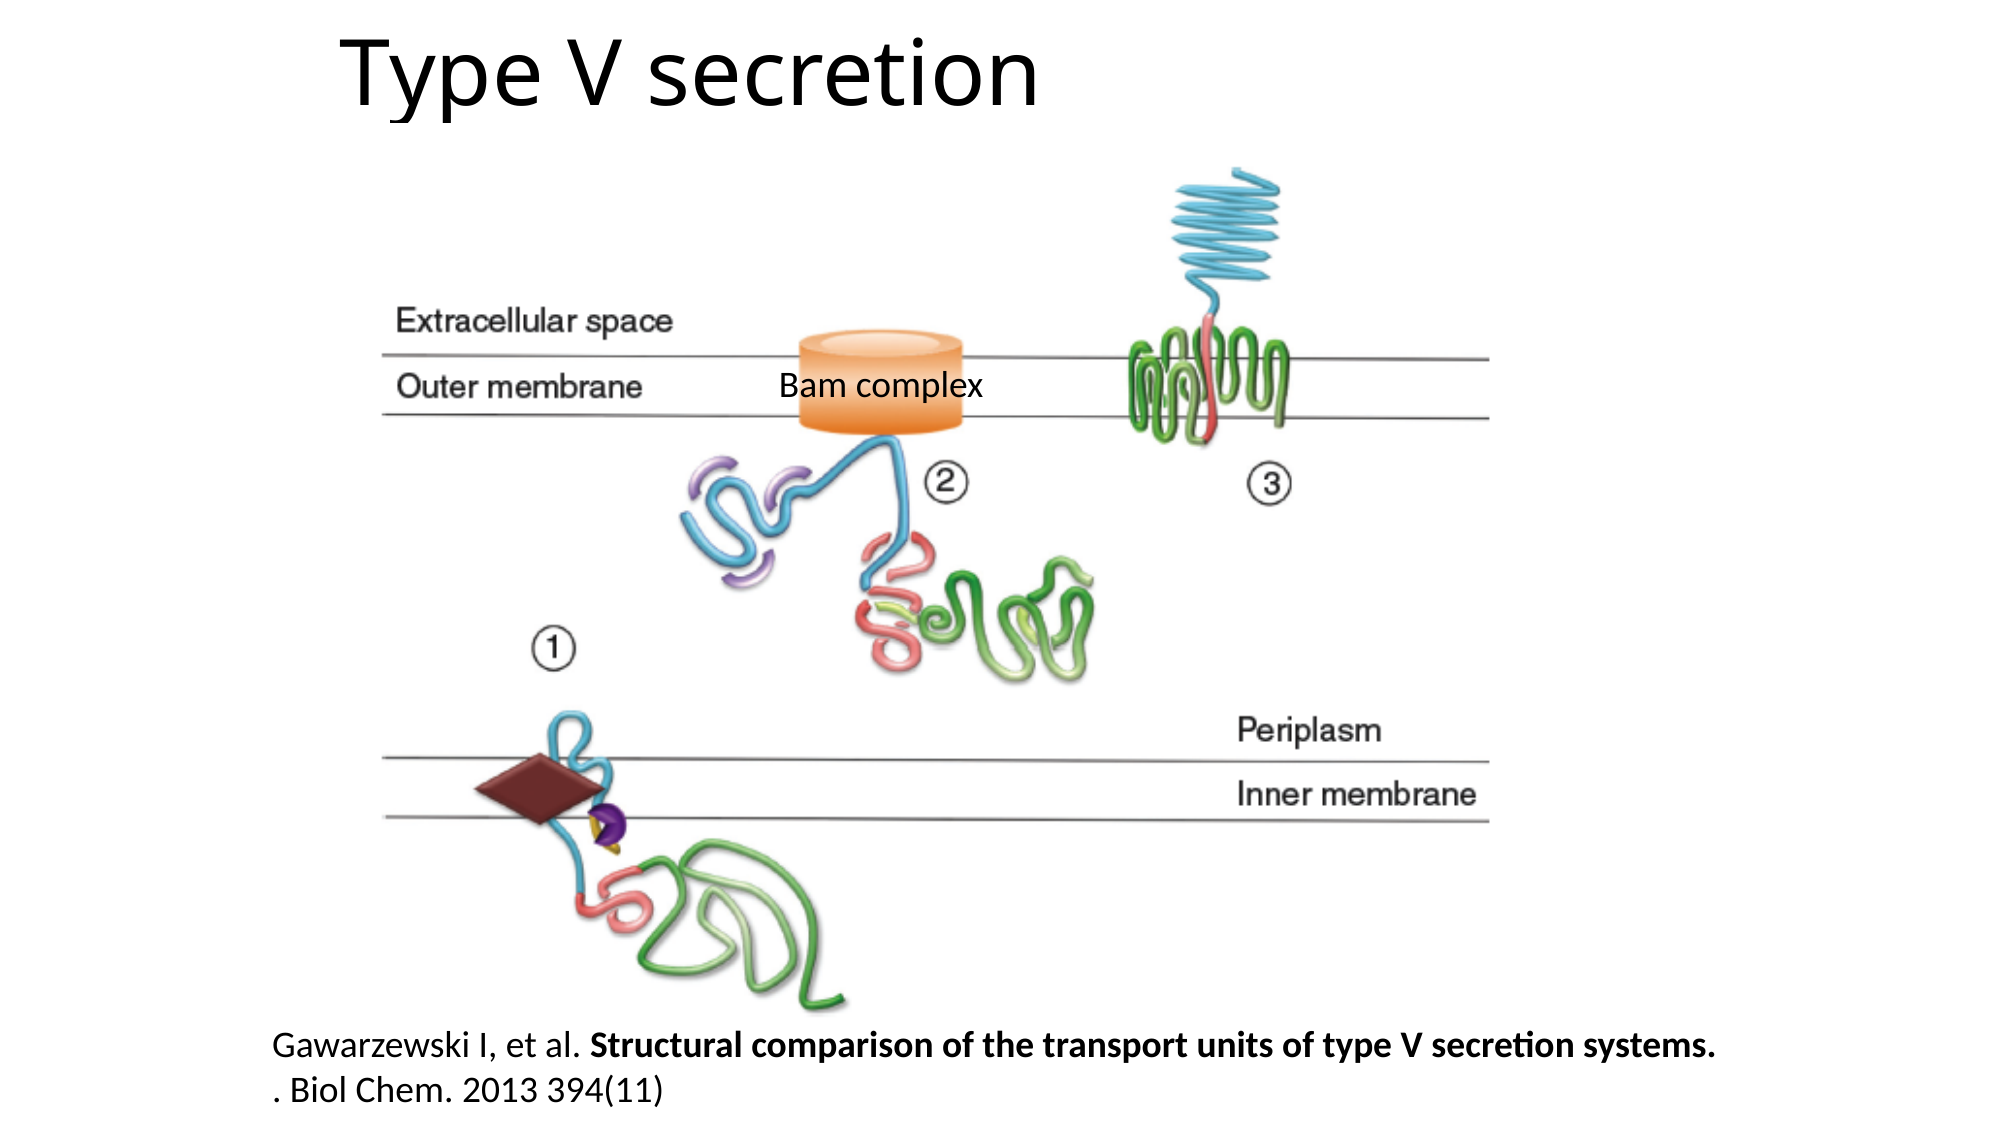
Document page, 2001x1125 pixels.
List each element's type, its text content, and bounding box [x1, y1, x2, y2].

title Type V secretion [324, 0, 1675, 170]
picture [363, 123, 1548, 1061]
text_box Gawarzewski I, et al. Structural comparison of the transport units of type V secretion systems. . Biol Chem. 2013 394(11) [257, 1012, 1734, 1118]
